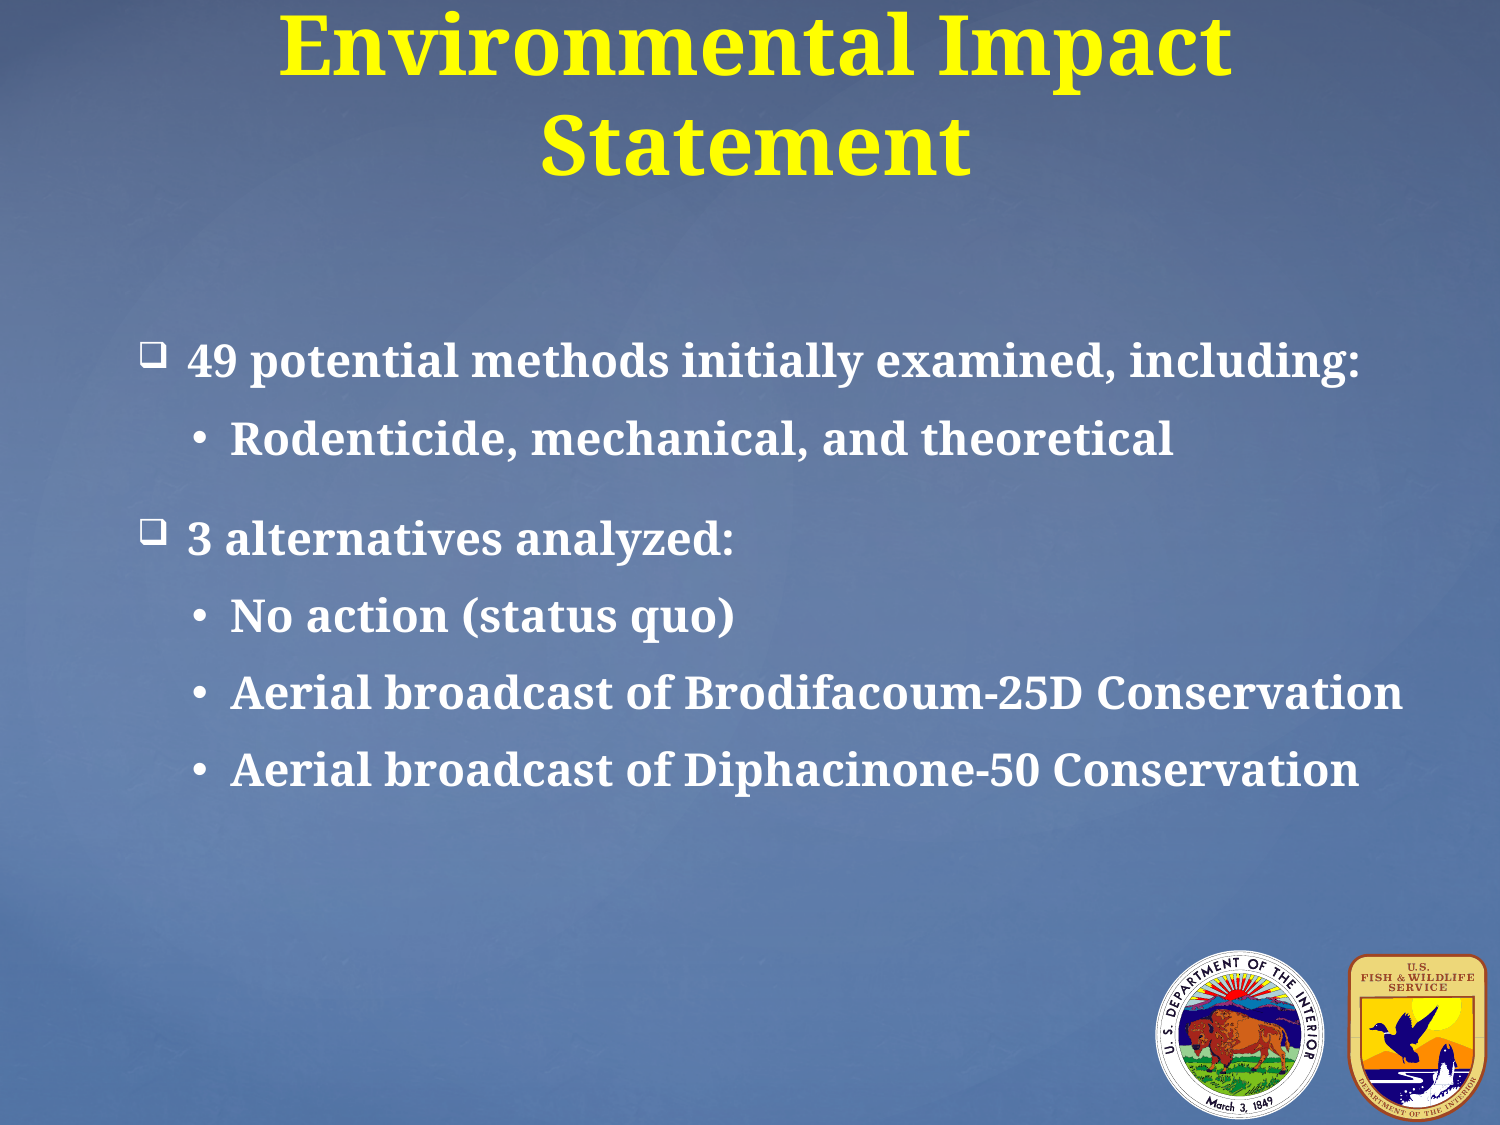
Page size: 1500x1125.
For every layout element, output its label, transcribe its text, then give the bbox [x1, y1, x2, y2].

title Environmental Impact Statement [62, 24, 1450, 200]
list 49 potential methods initially examined, including: Rodenticide, mechanical, and theoretical 3 alternatives analyzed: No action (status quo) Aerial broadcast of Brodifacoum-25D Conservation Aerial broadcast of Diphacinone-50 Conservation [65, 324, 1453, 913]
